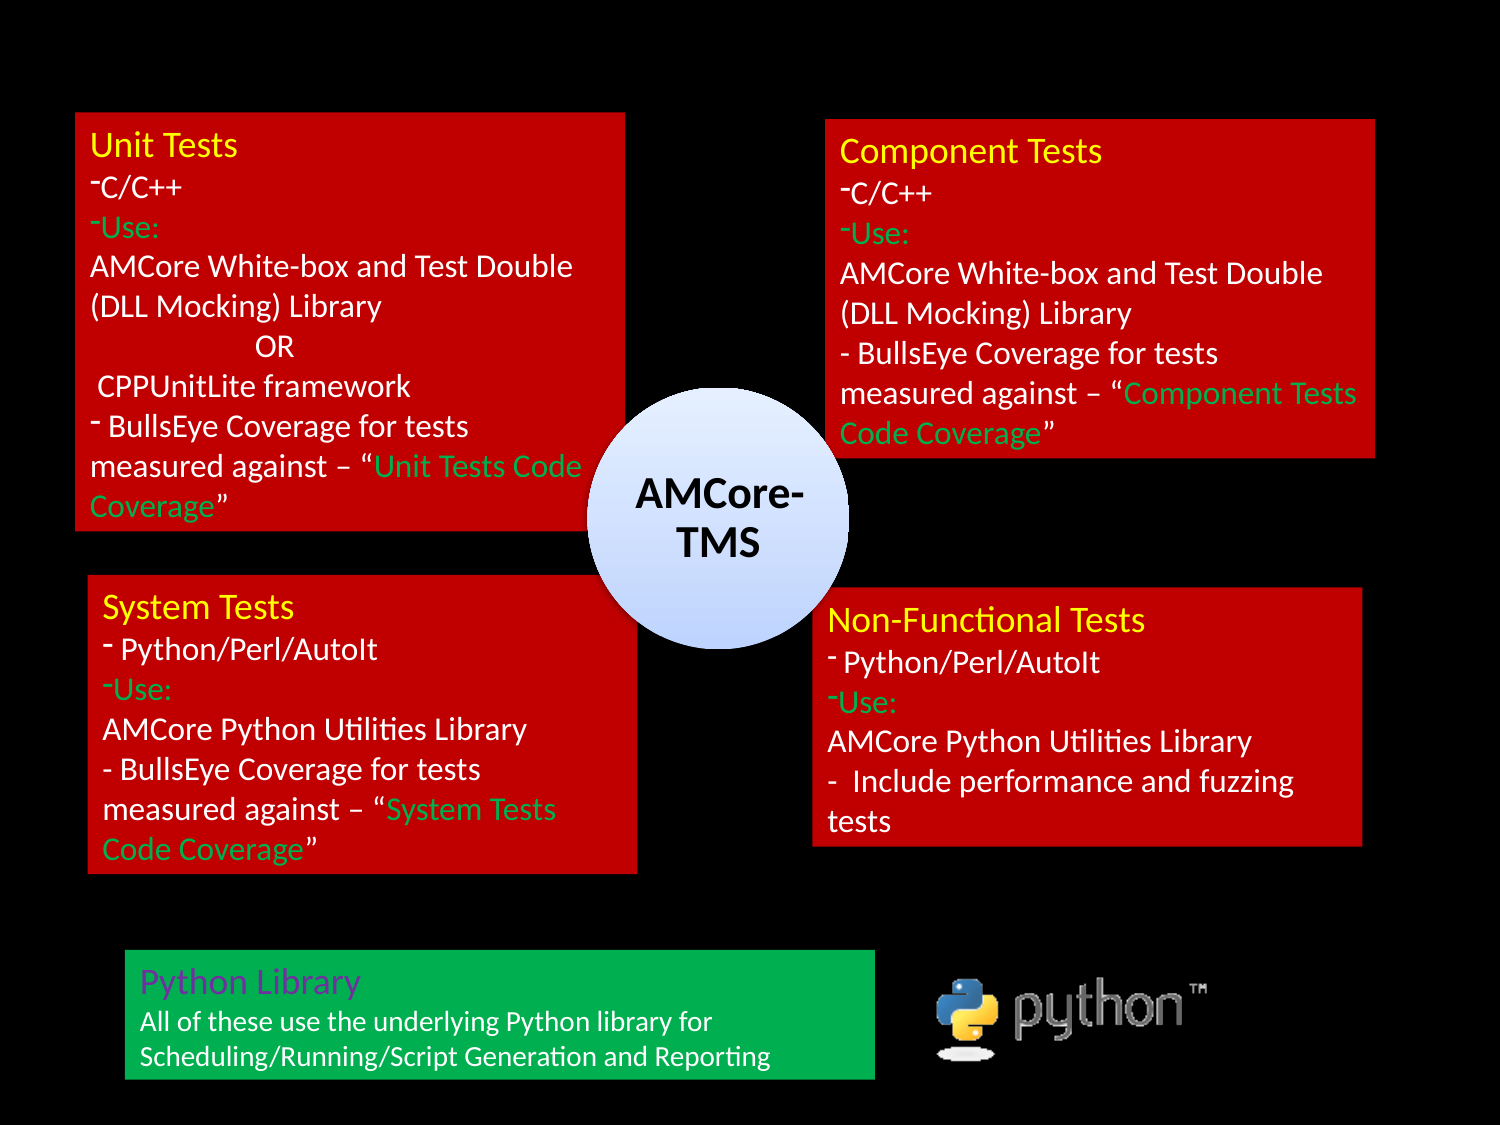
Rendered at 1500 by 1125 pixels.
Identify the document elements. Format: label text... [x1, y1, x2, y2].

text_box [587, 387, 850, 650]
text_box Component Tests C/C++ Use: AMCore White-box and Test Double (DLL Mocking) Library - BullsEye Coverage for tests measured against – “Component Tests Code Coverage” [825, 119, 1375, 459]
text_box Non-Functional Tests Python/Perl/AutoIt Use: AMCore Python Utilities Library - Include performance and fuzzing tests [812, 587, 1363, 847]
text_box System Tests Python/Perl/AutoIt Use: AMCore Python Utilities Library - BullsEye Coverage for tests measured against – “System Tests Code Coverage” [87, 574, 638, 875]
text_box Python Library All of these use the underlying Python library for Scheduling/Running/Script Generation and Reporting [124, 949, 875, 1080]
picture [912, 962, 1243, 1074]
text_box Unit Tests C/C++ Use: AMCore White-box and Test Double (DLL Mocking) Library OR CPPUnitLite framework BullsEye Coverage for tests measured against – “Unit Tests Code Coverage” [75, 112, 625, 532]
